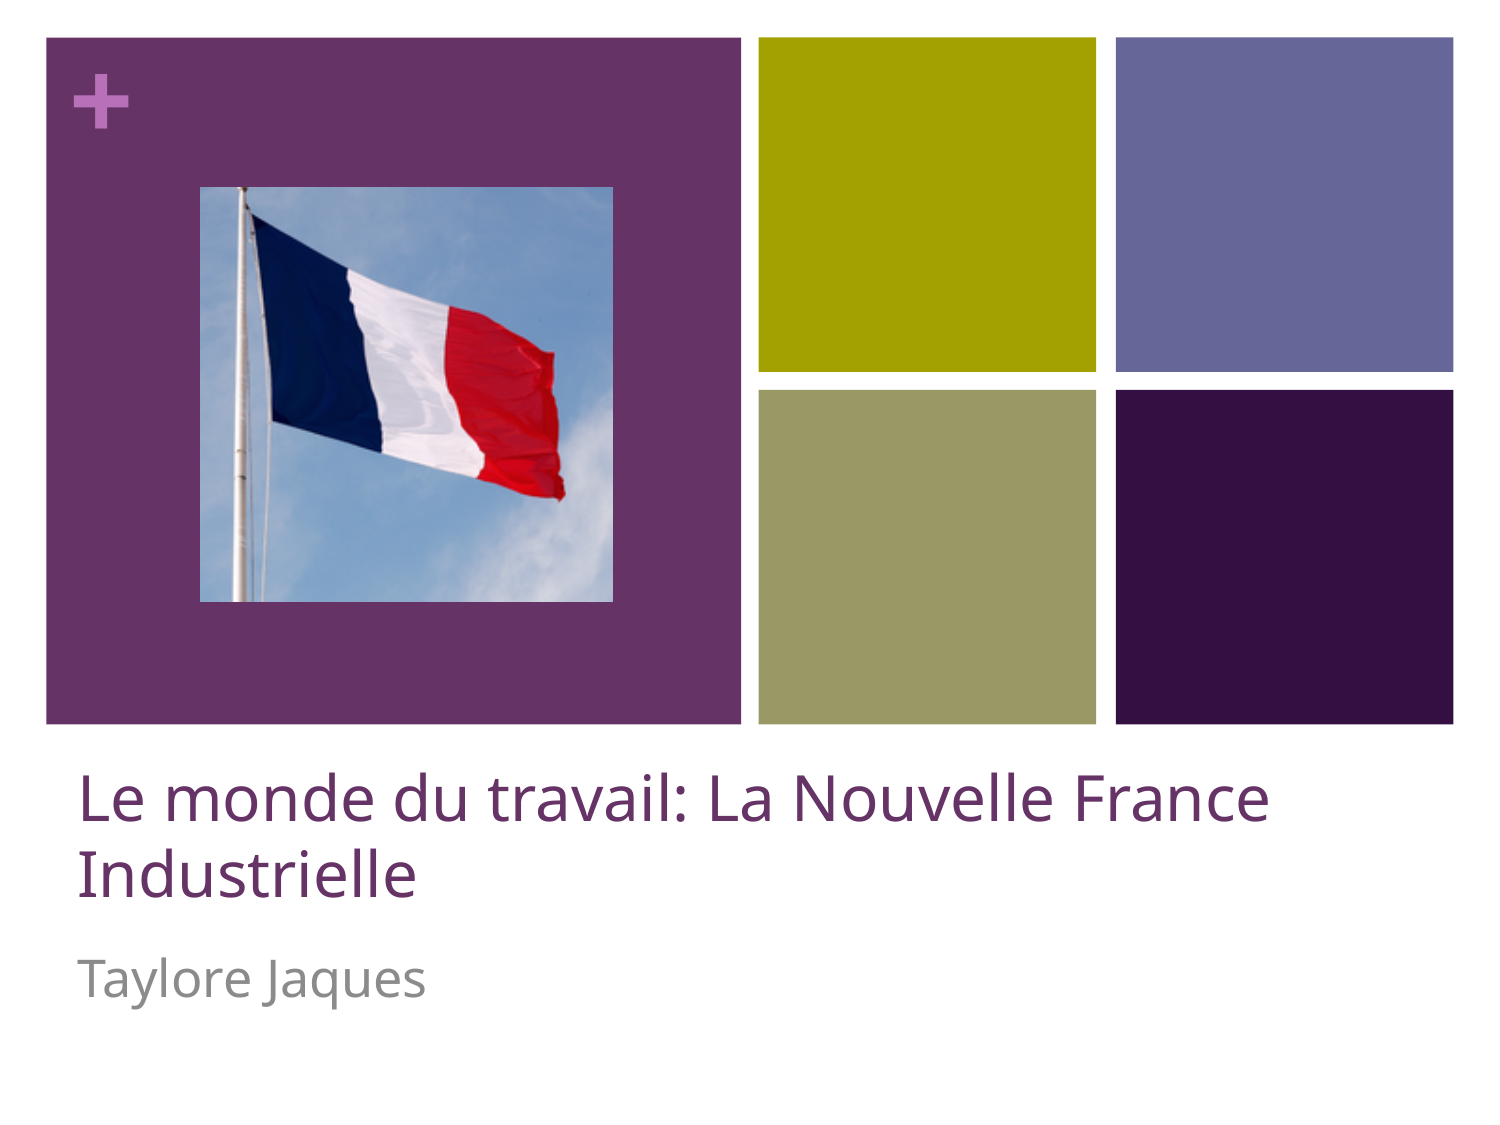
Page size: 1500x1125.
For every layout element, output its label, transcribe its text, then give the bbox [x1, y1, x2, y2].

title Le monde du travail: La Nouvelle France Industrielle [62, 750, 1450, 1000]
picture [199, 186, 613, 603]
subtitle Taylore Jaques [62, 937, 725, 1061]
